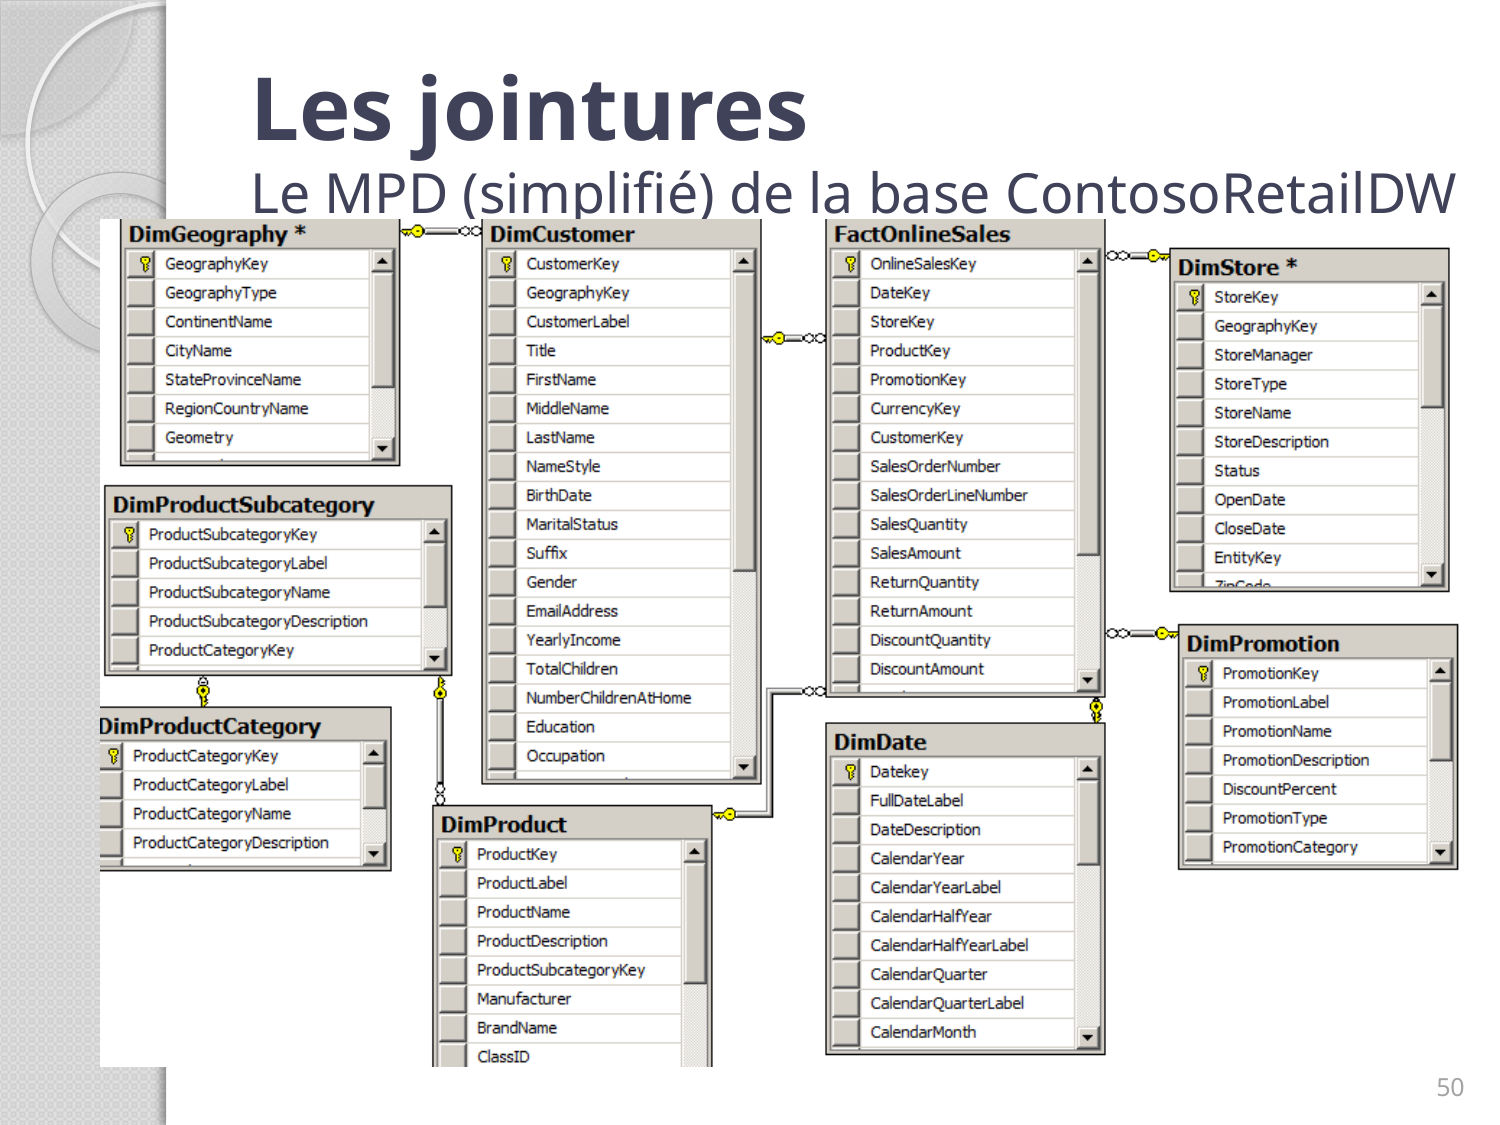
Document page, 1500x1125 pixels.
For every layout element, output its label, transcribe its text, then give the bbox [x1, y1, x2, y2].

title Les jointures Le MPD (simplifié) de la base ContosoRetailDW [235, 45, 1500, 233]
picture [100, 219, 1460, 1067]
slide_number 50 [1413, 1034, 1488, 1113]
